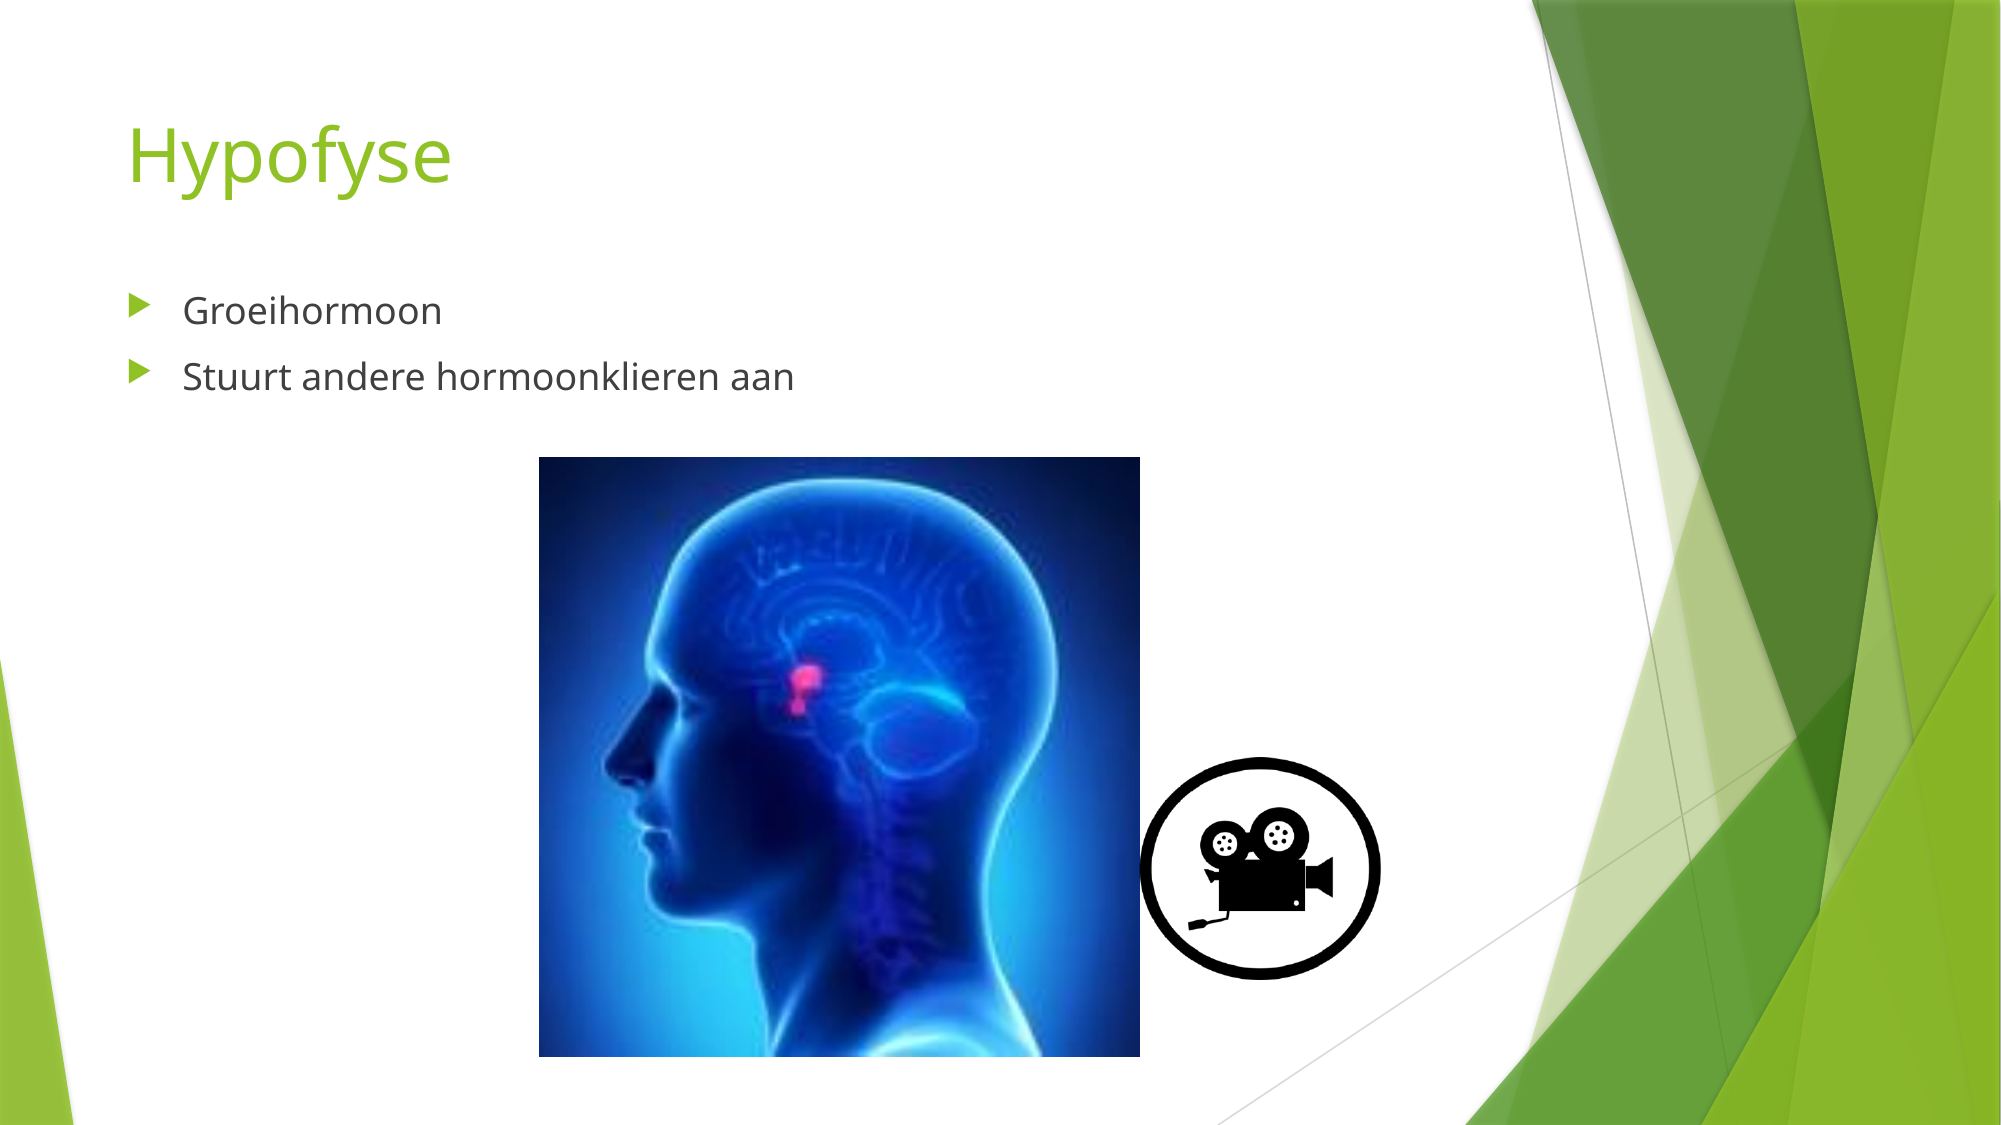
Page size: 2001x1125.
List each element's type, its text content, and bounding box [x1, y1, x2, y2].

title Hypofyse [111, 99, 1522, 279]
picture [538, 456, 1381, 1058]
list Groeihormoon Stuurt andere hormoonklieren aan [111, 279, 1522, 485]
